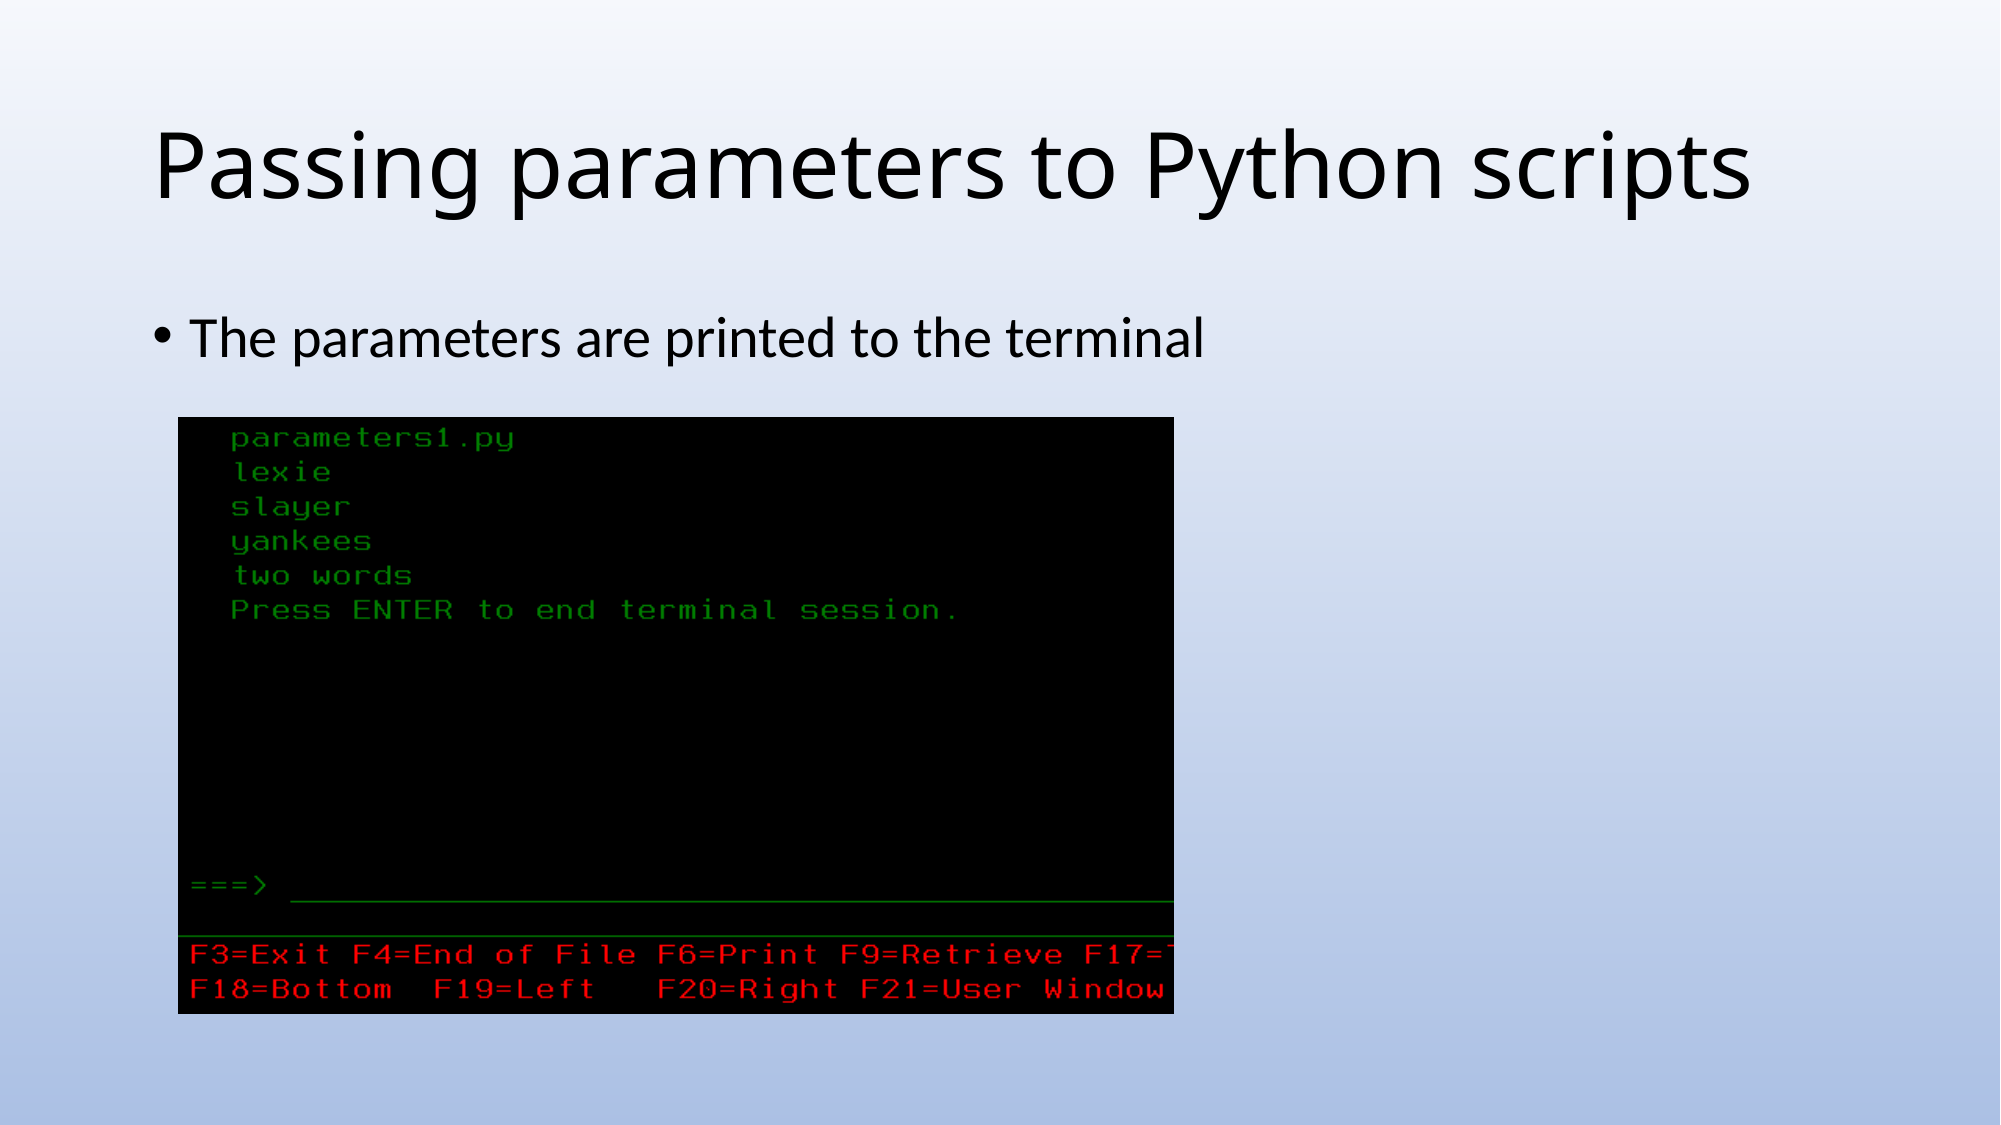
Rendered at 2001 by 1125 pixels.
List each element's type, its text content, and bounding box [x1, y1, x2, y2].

picture [178, 417, 1174, 1014]
title Passing parameters to Python scripts [137, 59, 1863, 278]
list The parameters are printed to the terminal [137, 299, 1863, 1014]
